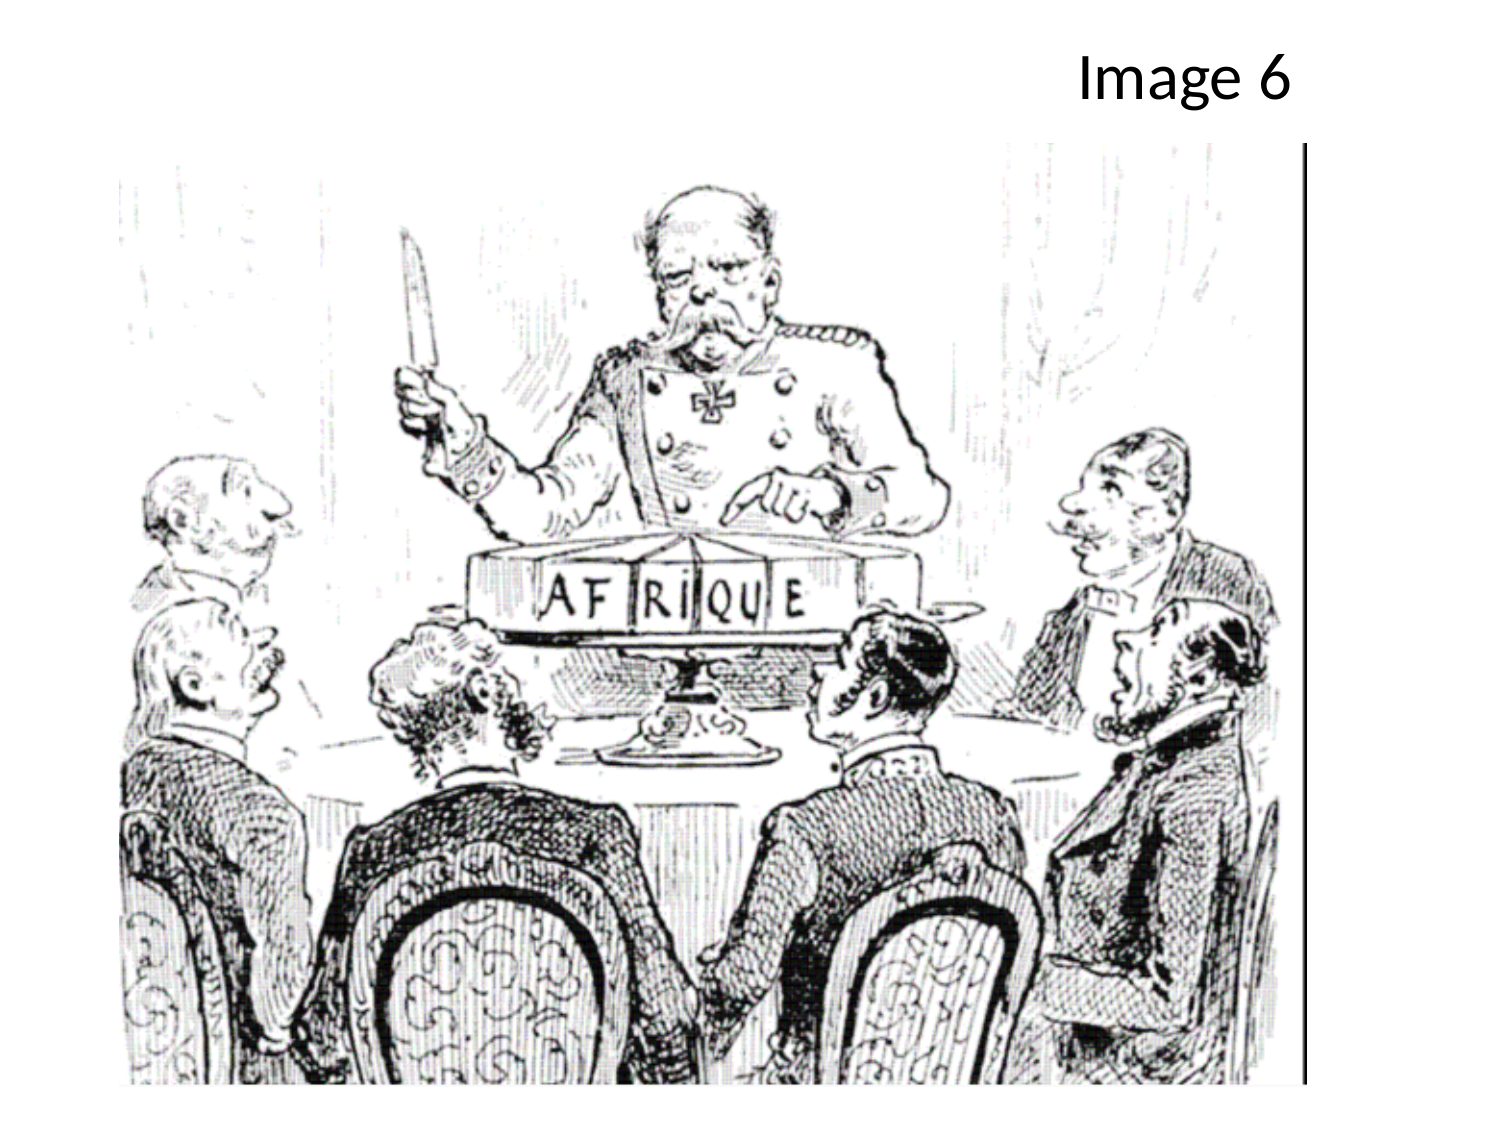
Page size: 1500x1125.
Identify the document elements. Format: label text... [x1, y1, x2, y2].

text_box Image 6 [1062, 25, 1500, 121]
picture [118, 143, 1307, 1087]
